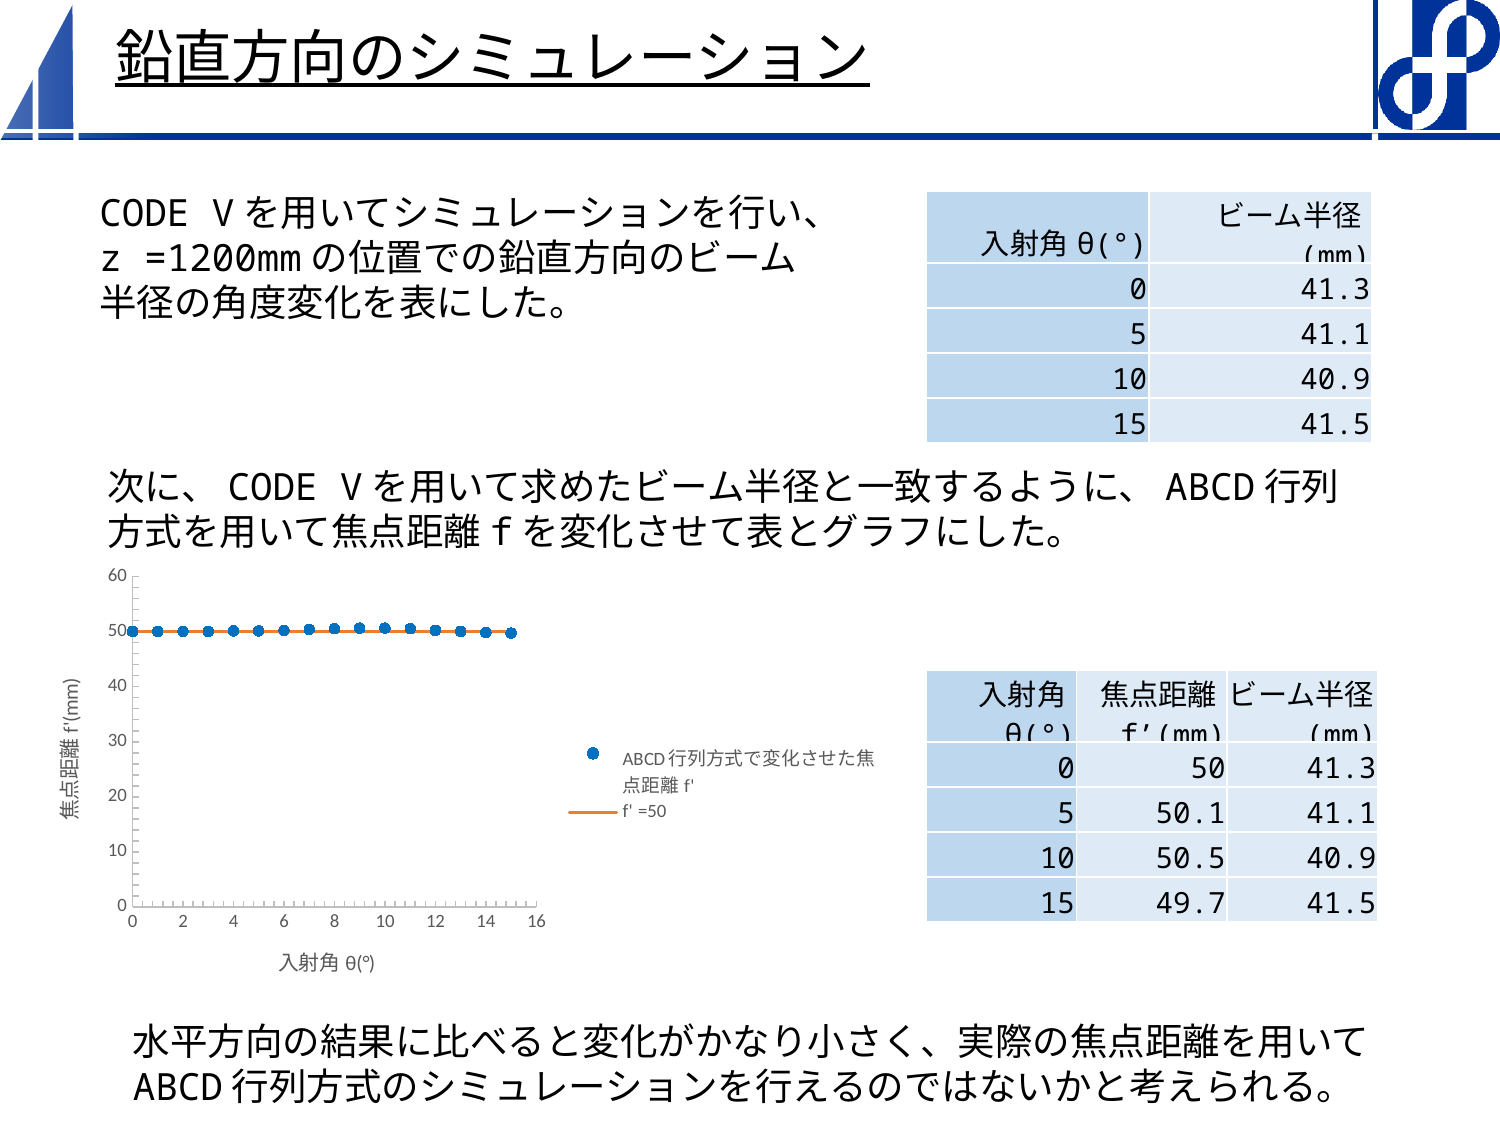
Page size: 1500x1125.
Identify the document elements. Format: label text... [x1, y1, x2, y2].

table_cell 5 [927, 309, 1148, 352]
picture [1378, 0, 1500, 130]
table_cell 41.1 [1228, 788, 1377, 831]
table_cell 40.9 [1150, 354, 1371, 397]
table_cell 0 [927, 264, 1148, 307]
text_box 水平方向の結果に比べると変化がかなり小さく、実際の焦点距離を用いてABCD行列方式のシミュレーションを行えるのではないかと考えられる。 [118, 1010, 1408, 1116]
table_cell 41.1 [1150, 309, 1371, 352]
table_cell 41.5 [1150, 399, 1371, 442]
table_cell 41.5 [1228, 878, 1377, 921]
table_cell 40.9 [1228, 833, 1377, 876]
table_header 入射角θ(°) [927, 192, 1148, 262]
table_cell 41.3 [1150, 264, 1371, 307]
text_box 次に、CODE Vを用いて求めたビーム半径と一致するように、ABCD行列方式を用いて焦点距離fを変化させて表とグラフにした。 [92, 455, 1357, 561]
table_header 入射角θ(°) [927, 671, 1076, 741]
table_cell 10 [927, 833, 1076, 876]
table_cell 15 [927, 399, 1148, 442]
table_cell 50.1 [1077, 788, 1226, 831]
table_header 焦点距離f’(mm) [1077, 671, 1226, 741]
title 鉛直方向のシミュレーション [100, 21, 1372, 153]
table_cell 49.7 [1077, 878, 1226, 921]
table_header ビーム半径(mm) [1150, 192, 1371, 262]
table_cell 50.5 [1077, 833, 1226, 876]
table_cell 15 [927, 878, 1076, 921]
table_cell 5 [927, 788, 1076, 831]
table_cell 41.3 [1228, 743, 1377, 786]
table_header ビーム半径(mm) [1228, 671, 1377, 741]
text_box CODE Vを用いてシミュレーションを行い、z =1200mmの位置での鉛直方向のビーム半径の角度変化を表にした。 [84, 181, 831, 332]
table_cell 10 [927, 354, 1148, 397]
table_cell 0 [927, 743, 1076, 786]
chart [21, 557, 894, 1008]
table_cell 50 [1077, 743, 1226, 786]
